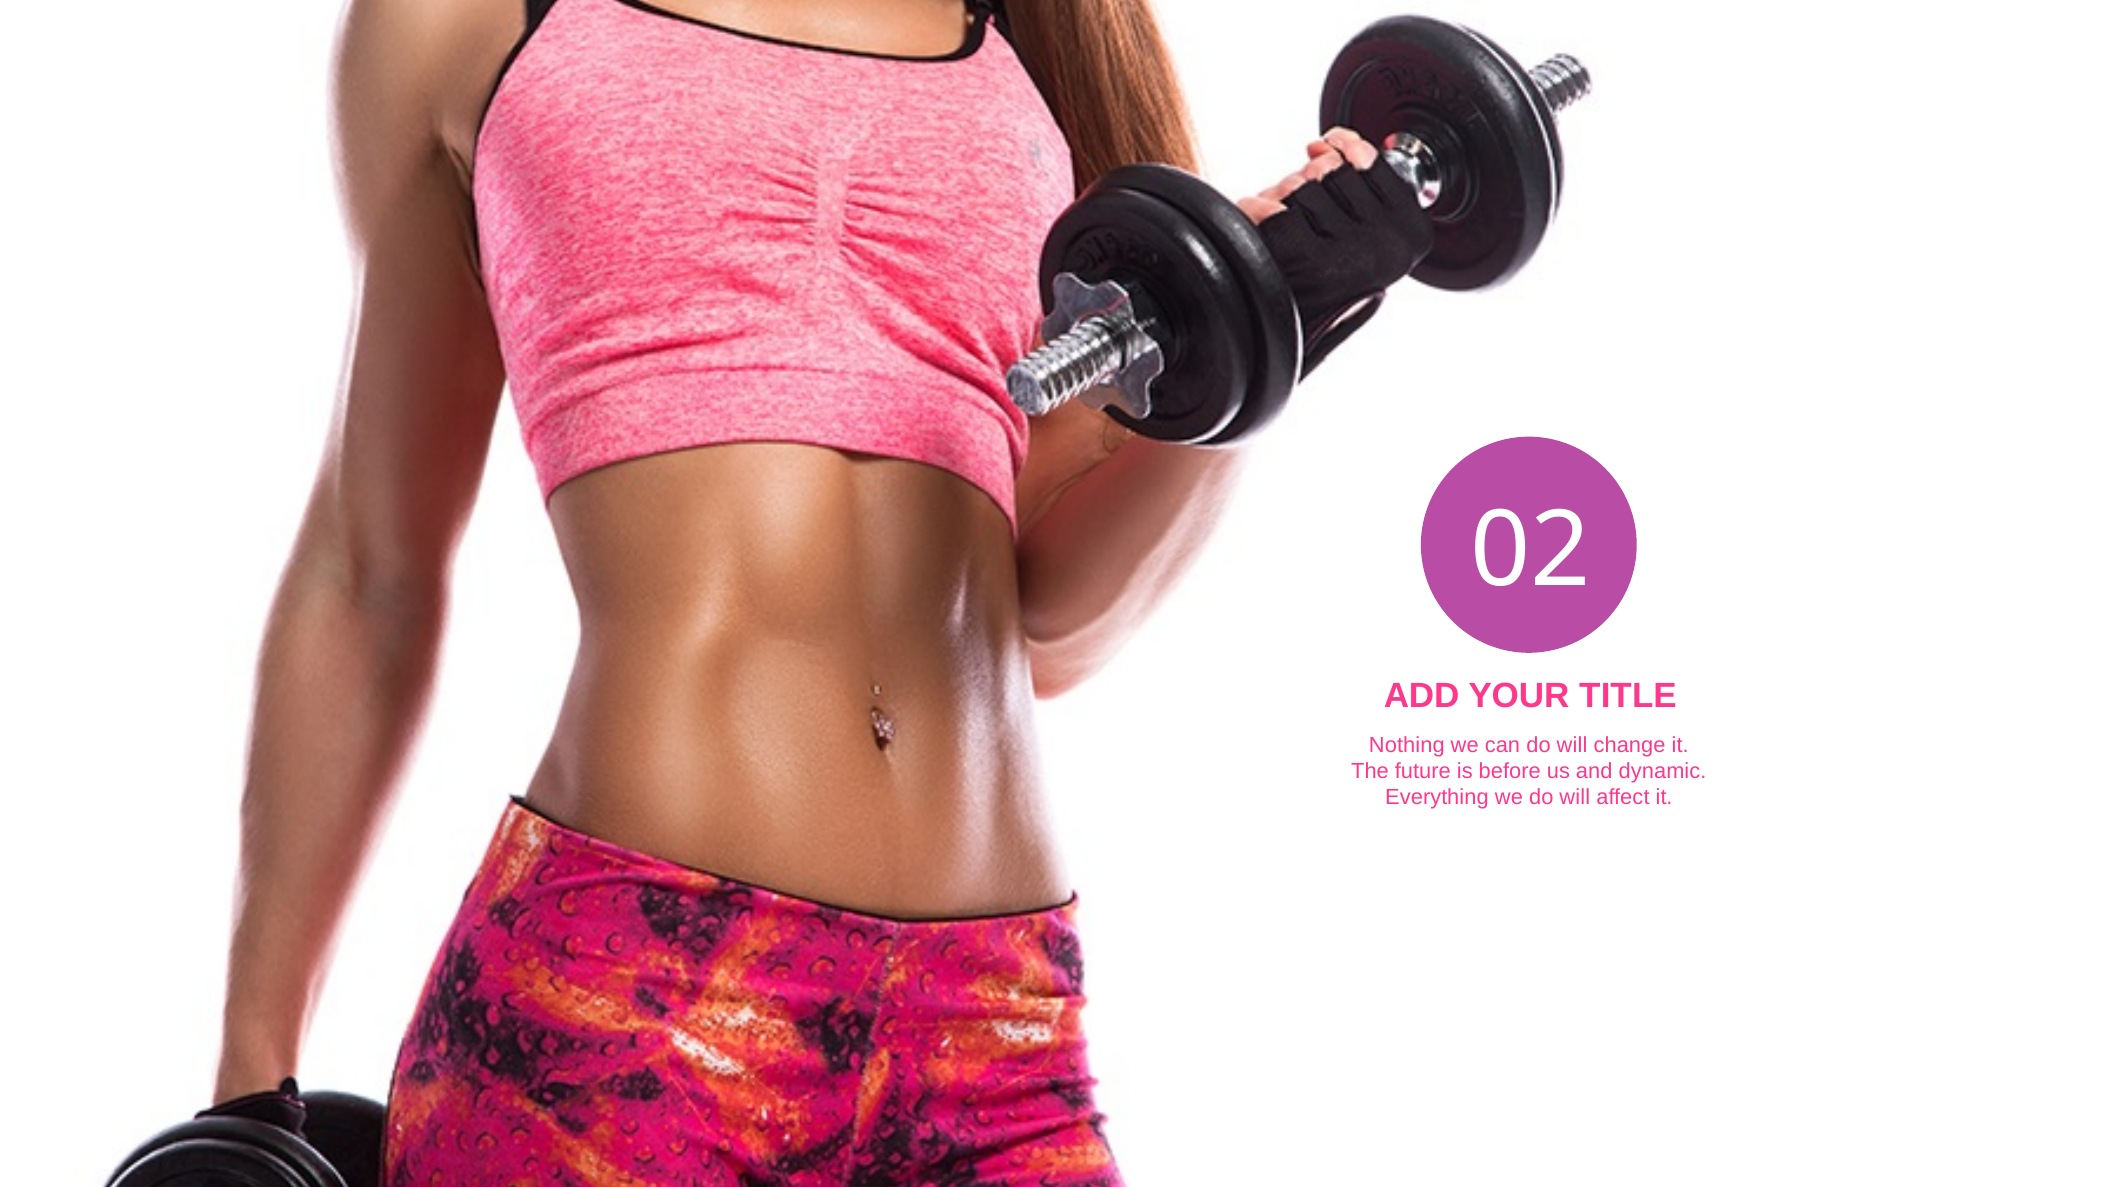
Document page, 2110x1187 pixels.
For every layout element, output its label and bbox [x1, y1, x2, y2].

text_box [0, 0, 2110, 1187]
text_box [1420, 436, 1637, 653]
text_box [1334, 665, 1726, 818]
